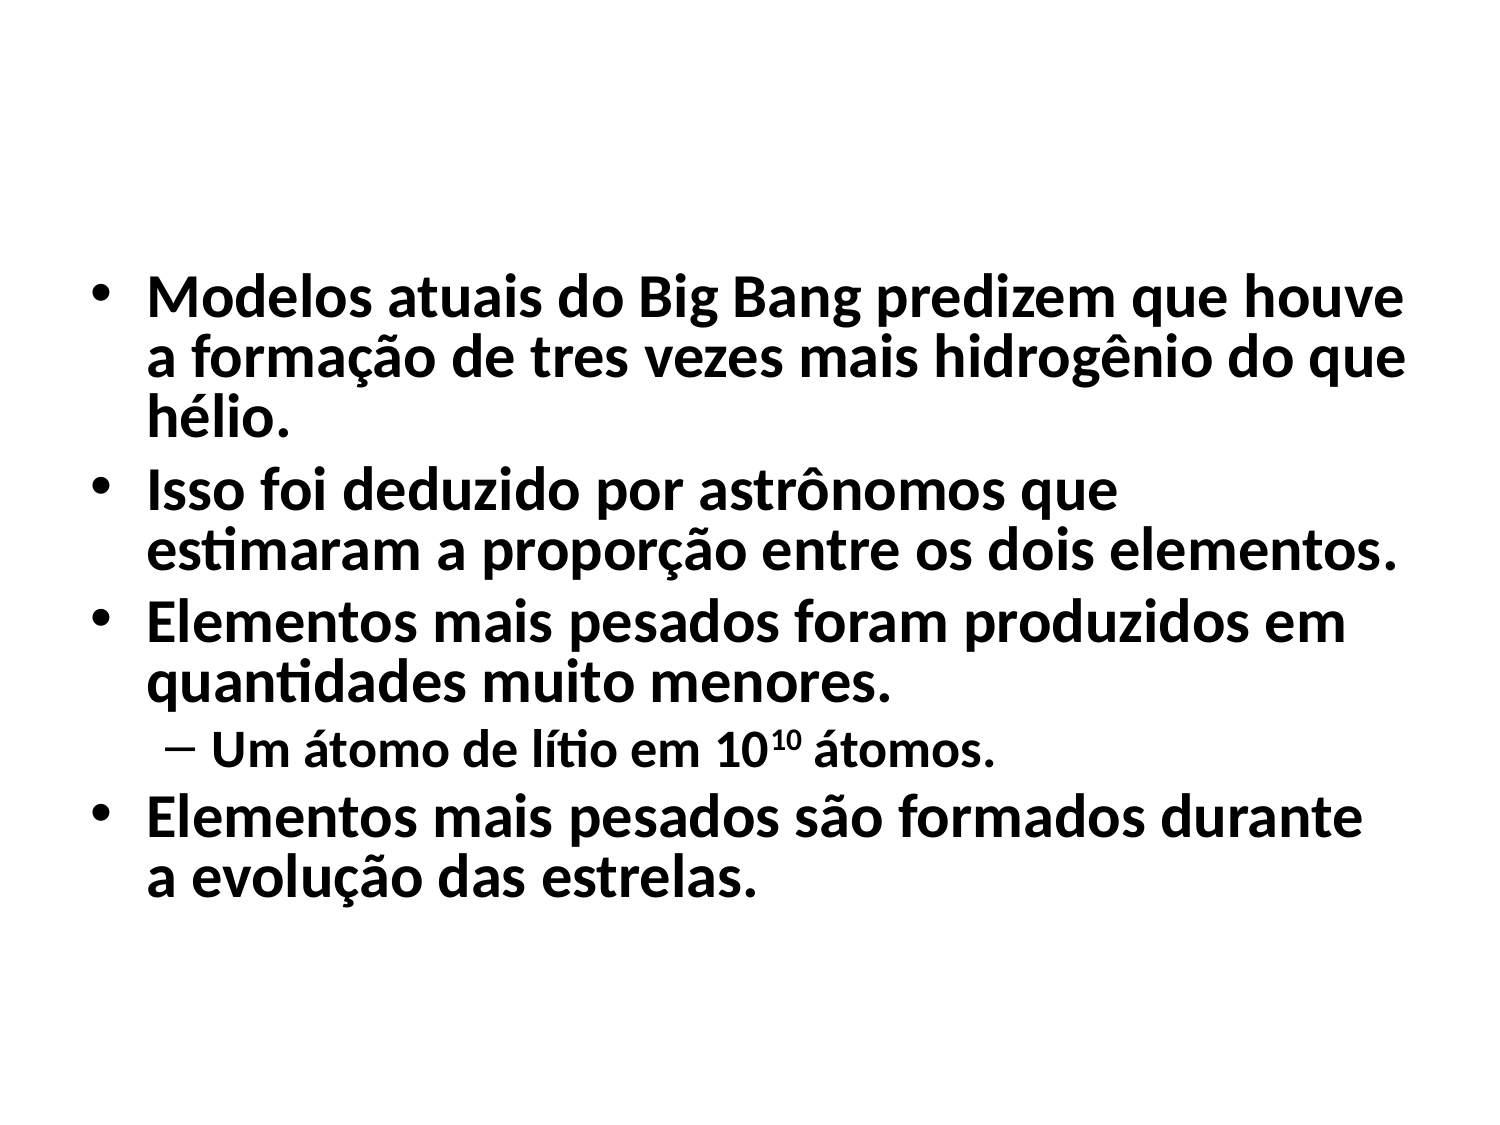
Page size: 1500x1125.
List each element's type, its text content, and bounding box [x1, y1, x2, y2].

list Modelos atuais do Big Bang predizem que houve a formação de tres vezes mais hidrogênio do que hélio. Isso foi deduzido por astrônomos que estimaram a proporção entre os dois elementos. Elementos mais pesados foram produzidos em quantidades muito menores. Um átomo de lítio em 1010 átomos. Elementos mais pesados são formados durante a evolução das estrelas. [74, 262, 1426, 1006]
